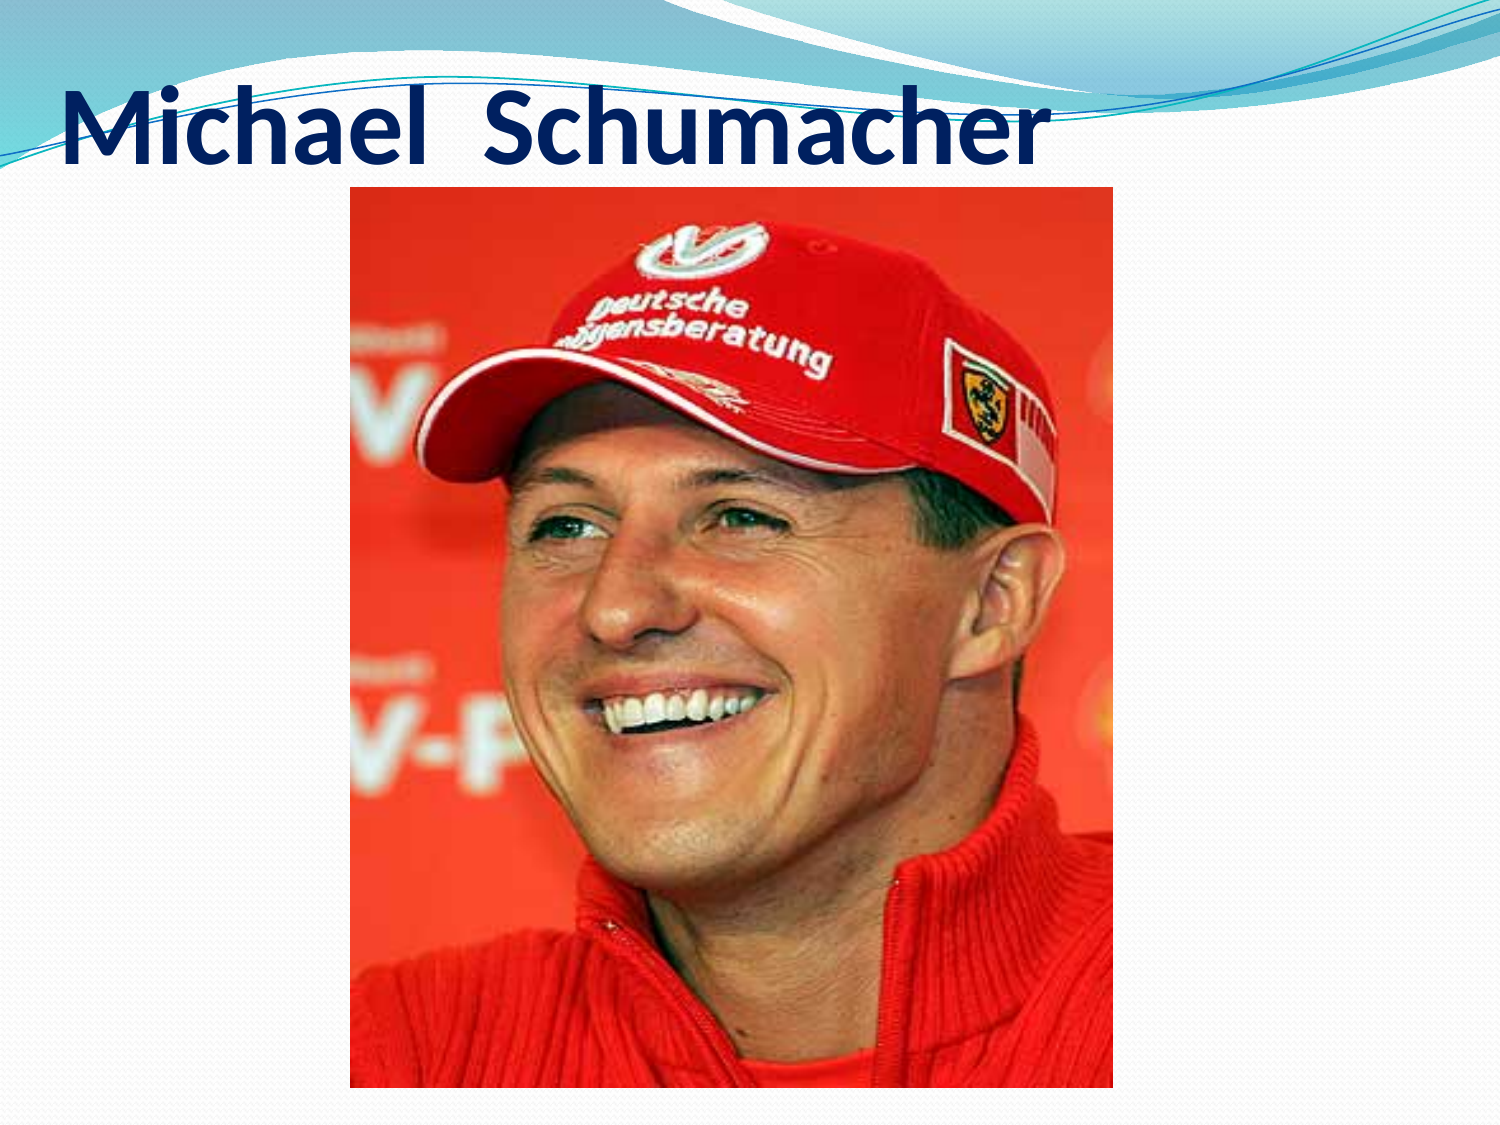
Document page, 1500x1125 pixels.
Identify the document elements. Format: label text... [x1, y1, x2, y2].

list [349, 187, 1113, 1088]
title Michael Schumacher [58, 0, 1409, 188]
